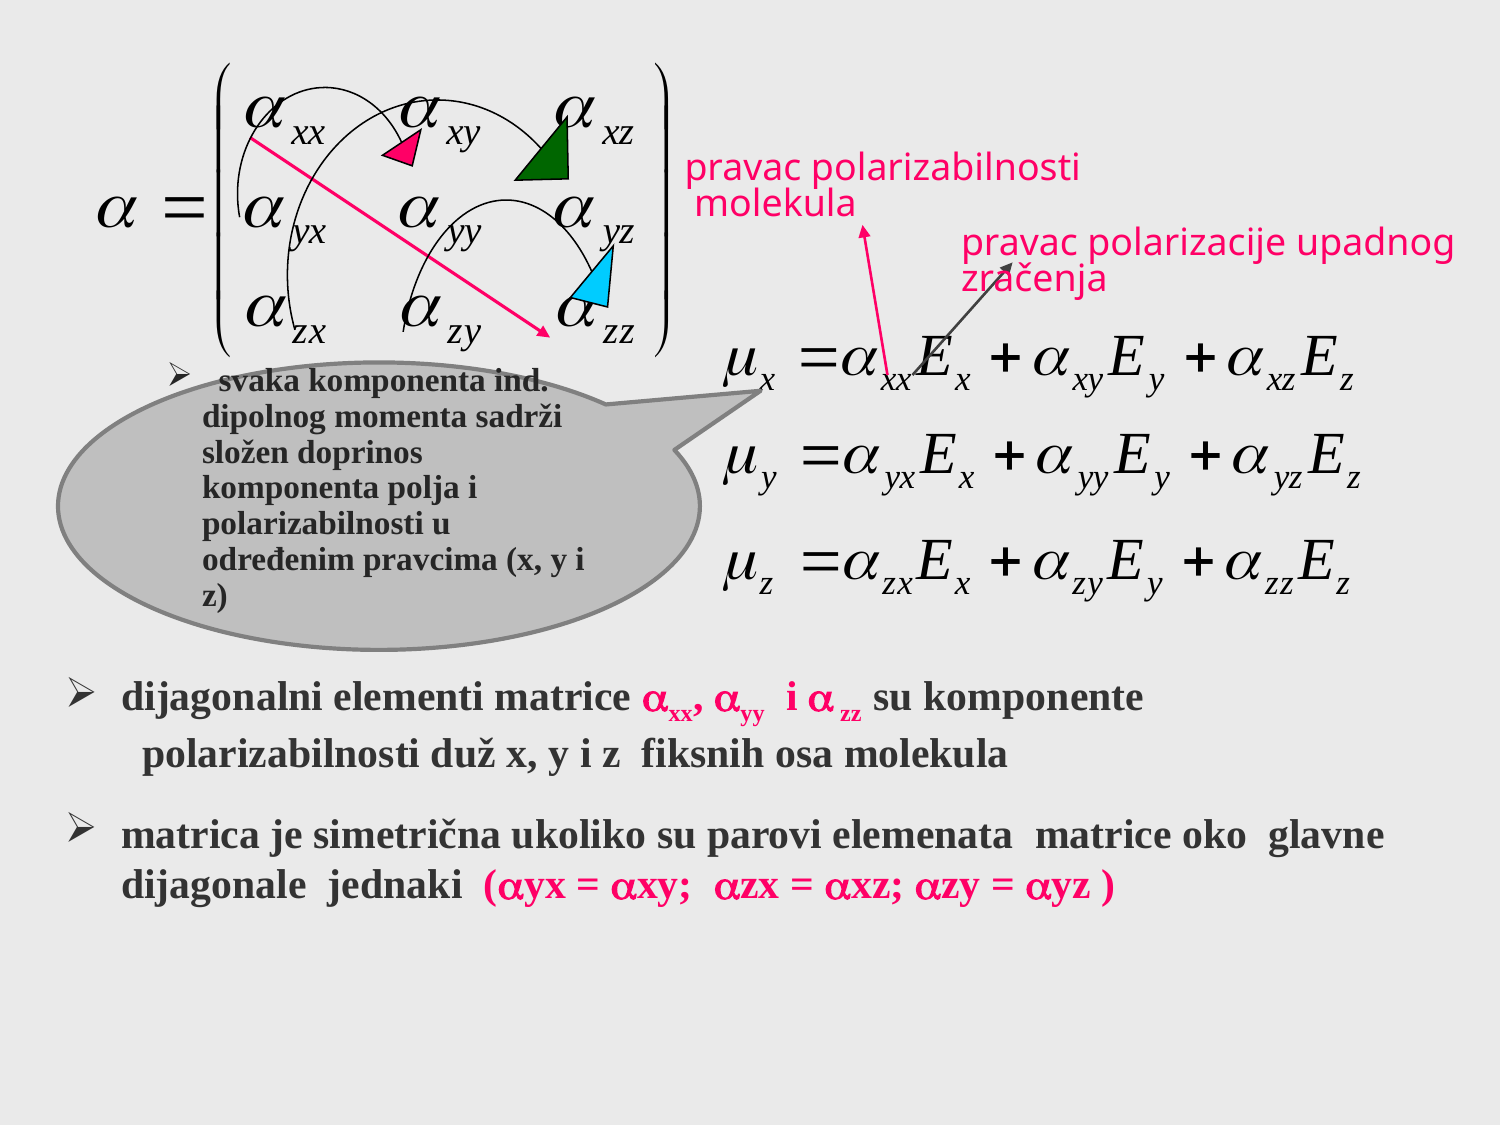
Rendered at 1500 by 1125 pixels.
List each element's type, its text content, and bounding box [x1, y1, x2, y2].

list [710, 318, 1376, 614]
text_box pravac polarizacije upadnog zračenja [946, 219, 1471, 307]
text_box svaka komponenta ind. dipolnog momenta sadrži složen doprinos komponenta polja i polarizabilnosti u određenim pravcima (x, y i z) [55, 380, 705, 652]
text_box pravac polarizabilnosti molekula [691, 144, 1096, 232]
text_box [858, 232, 878, 317]
title dijagonalni elementi matrice xx, yy i  zz su komponente polarizabilnosti duž x, y i z fiksnih osa molekula [50, 537, 1500, 1038]
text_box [87, 49, 688, 372]
text_box matrica je simetrična ukoliko su parovi elemenata matrice oko glavne dijagonale jednaki (yx = xy; zx = xz; zy = yz ) [50, 799, 1438, 915]
